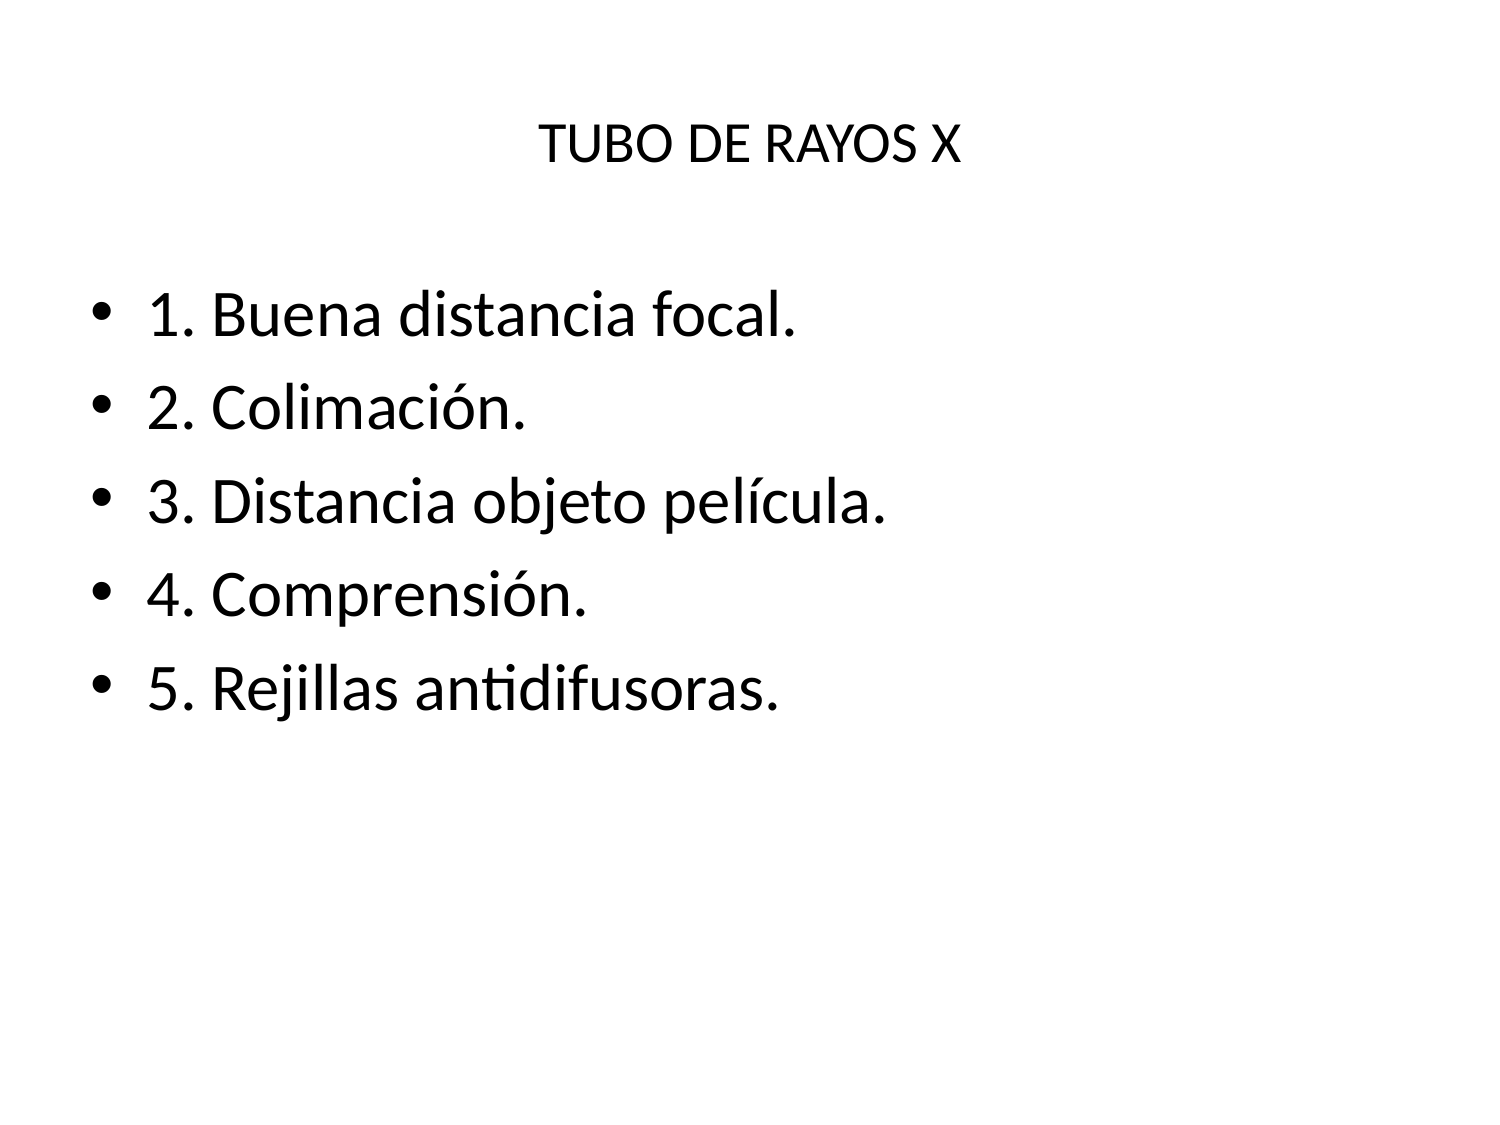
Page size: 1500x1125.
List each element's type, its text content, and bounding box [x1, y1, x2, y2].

title TUBO DE RAYOS X [75, 45, 1425, 233]
list 1. Buena distancia focal. 2. Colimación. 3. Distancia objeto película. 4. Comprensión. 5. Rejillas antidifusoras. [75, 262, 1425, 1005]
